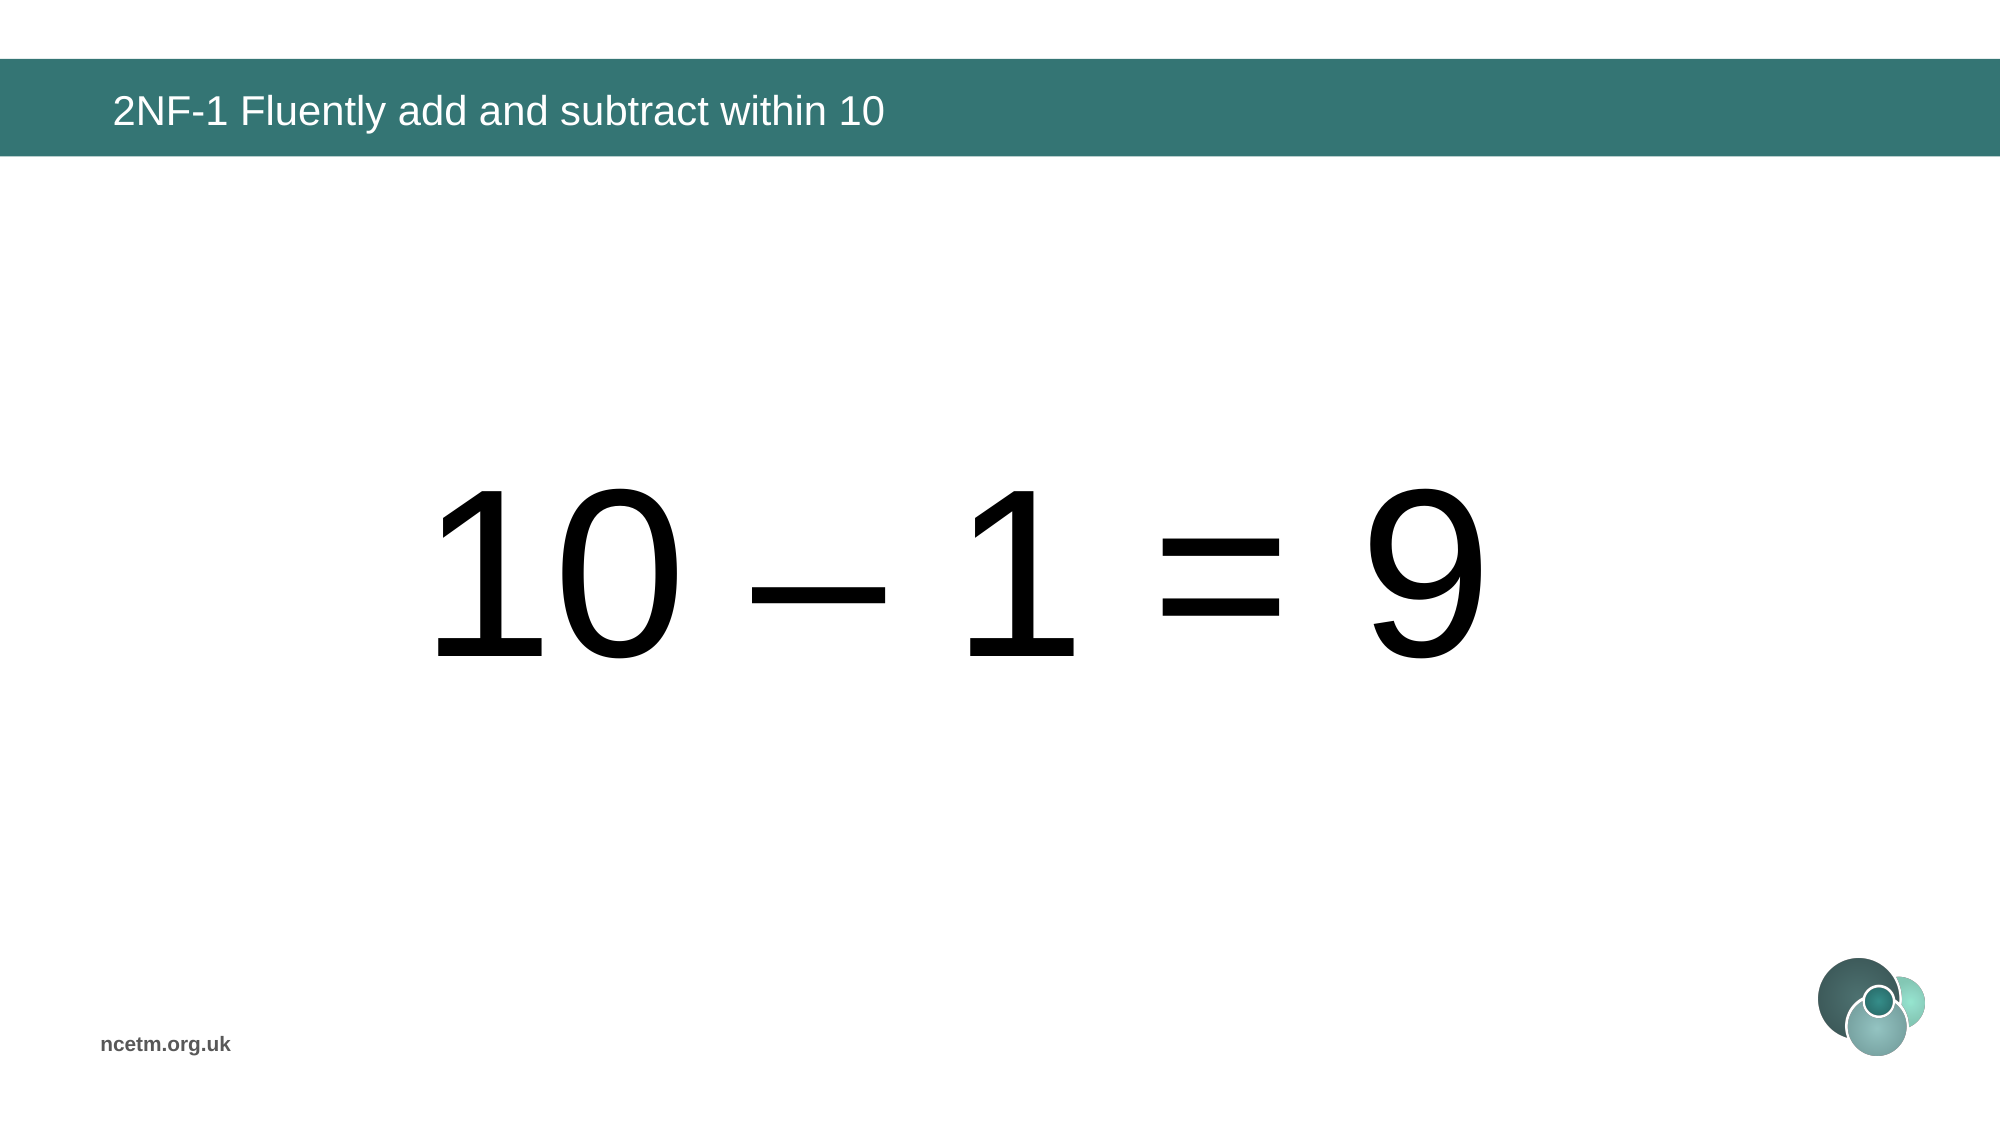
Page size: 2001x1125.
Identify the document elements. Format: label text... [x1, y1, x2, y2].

text_box 10 – 1 = [405, 409, 1345, 712]
picture [1818, 958, 1925, 1056]
title 2NF-1 Fluently add and subtract within 10 [97, 76, 1945, 147]
text_box 9 [1345, 409, 1509, 712]
